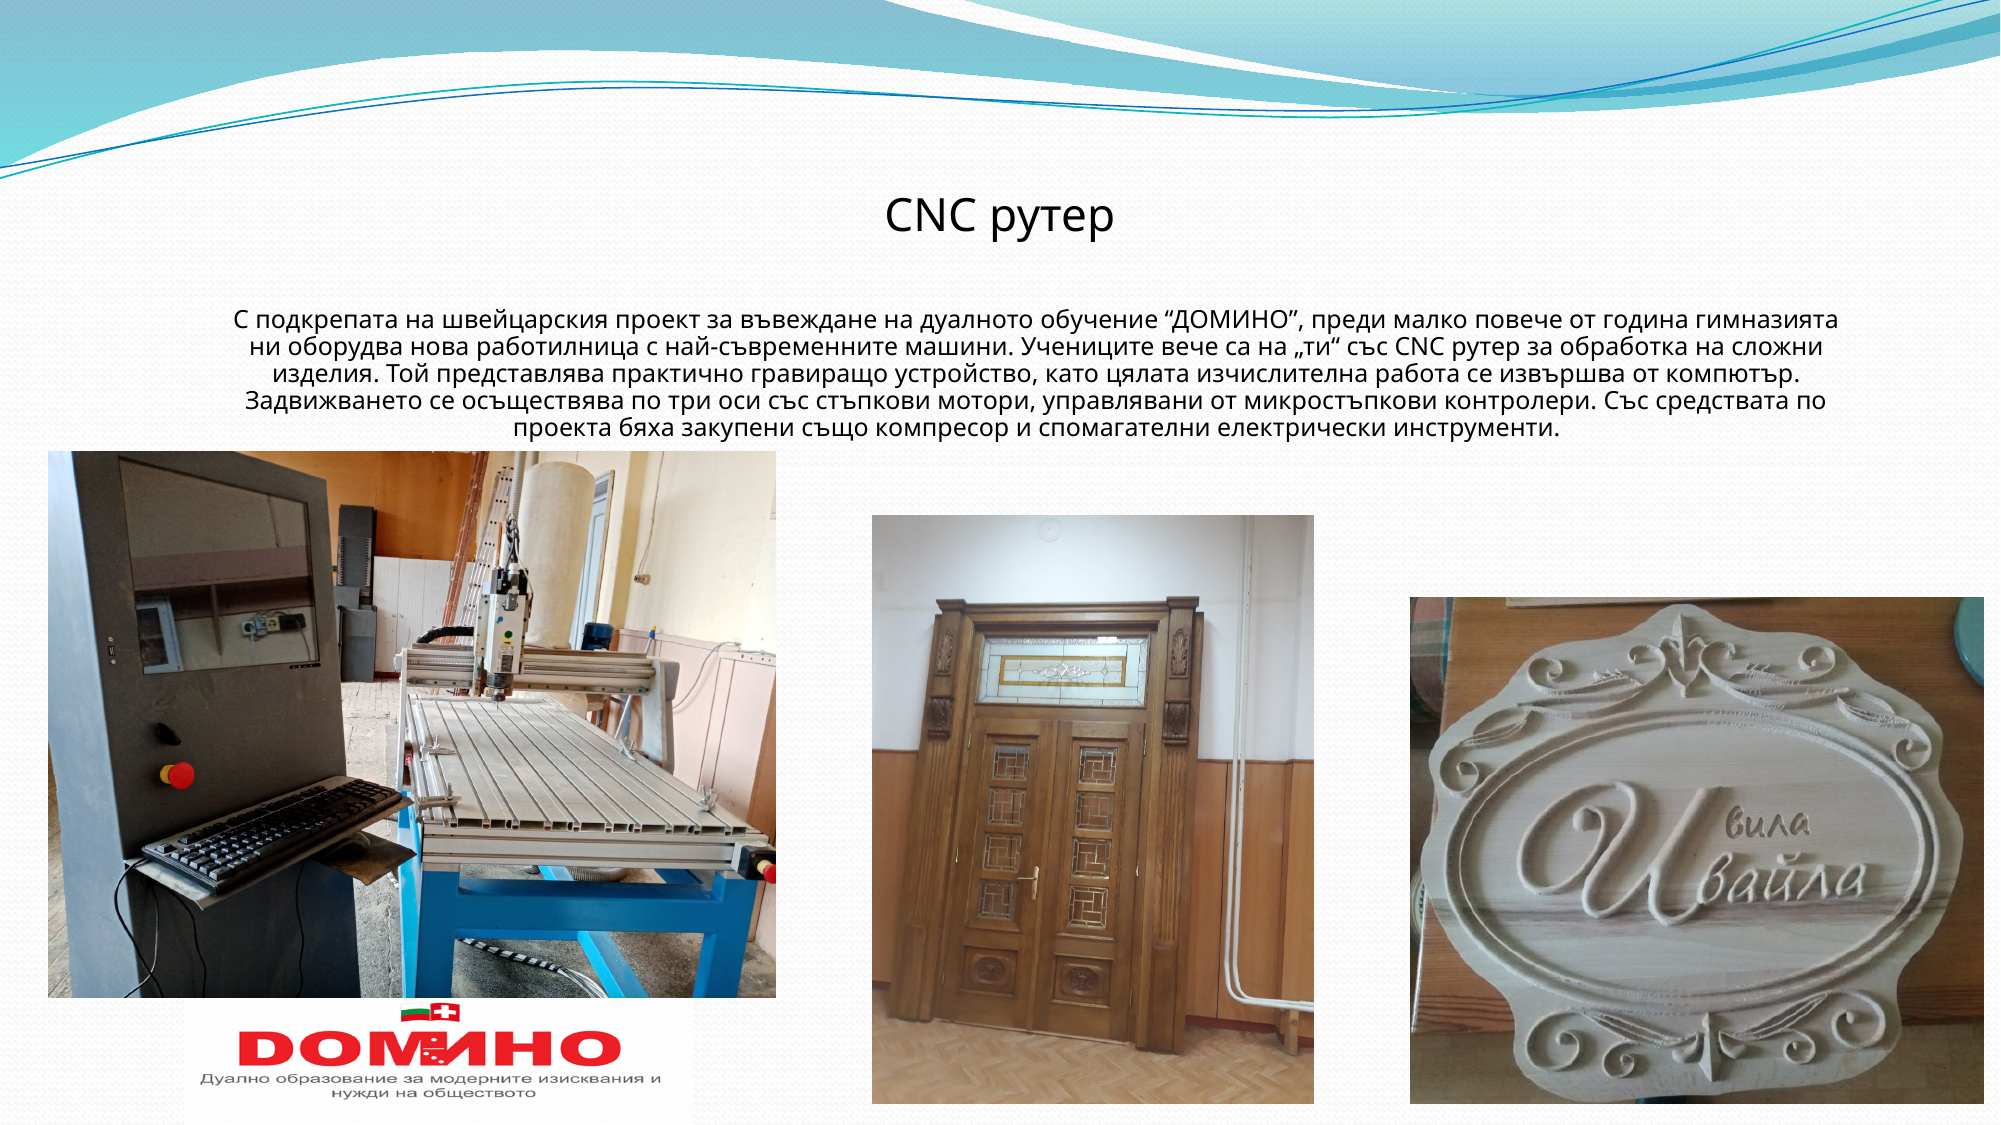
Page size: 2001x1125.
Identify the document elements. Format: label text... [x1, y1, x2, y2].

picture [48, 451, 777, 998]
picture [184, 1008, 694, 1125]
picture [1410, 597, 1984, 1104]
title CNC рутер [249, 116, 1750, 249]
picture [872, 515, 1315, 1104]
list С подкрепата на швейцарския проект за въвеждане на дуалното обучение “ДОМИНО”, преди малко повече от година гимназията ни оборудва нова работилница с най-съвременните машини. Учениците вече са на „ти“ със CNC рутер за обработка на сложни изделия. Той представлява практично гравиращо устройство, като цялата изчислителна работа се извършва от компютър. Задвижването се осъществява по три оси със стъпкови мотори, управлявани от микростъпкови контролери. Със средствата по проекта бяха закупени също компресор и спомагателни електрически инструменти. [137, 299, 1863, 471]
